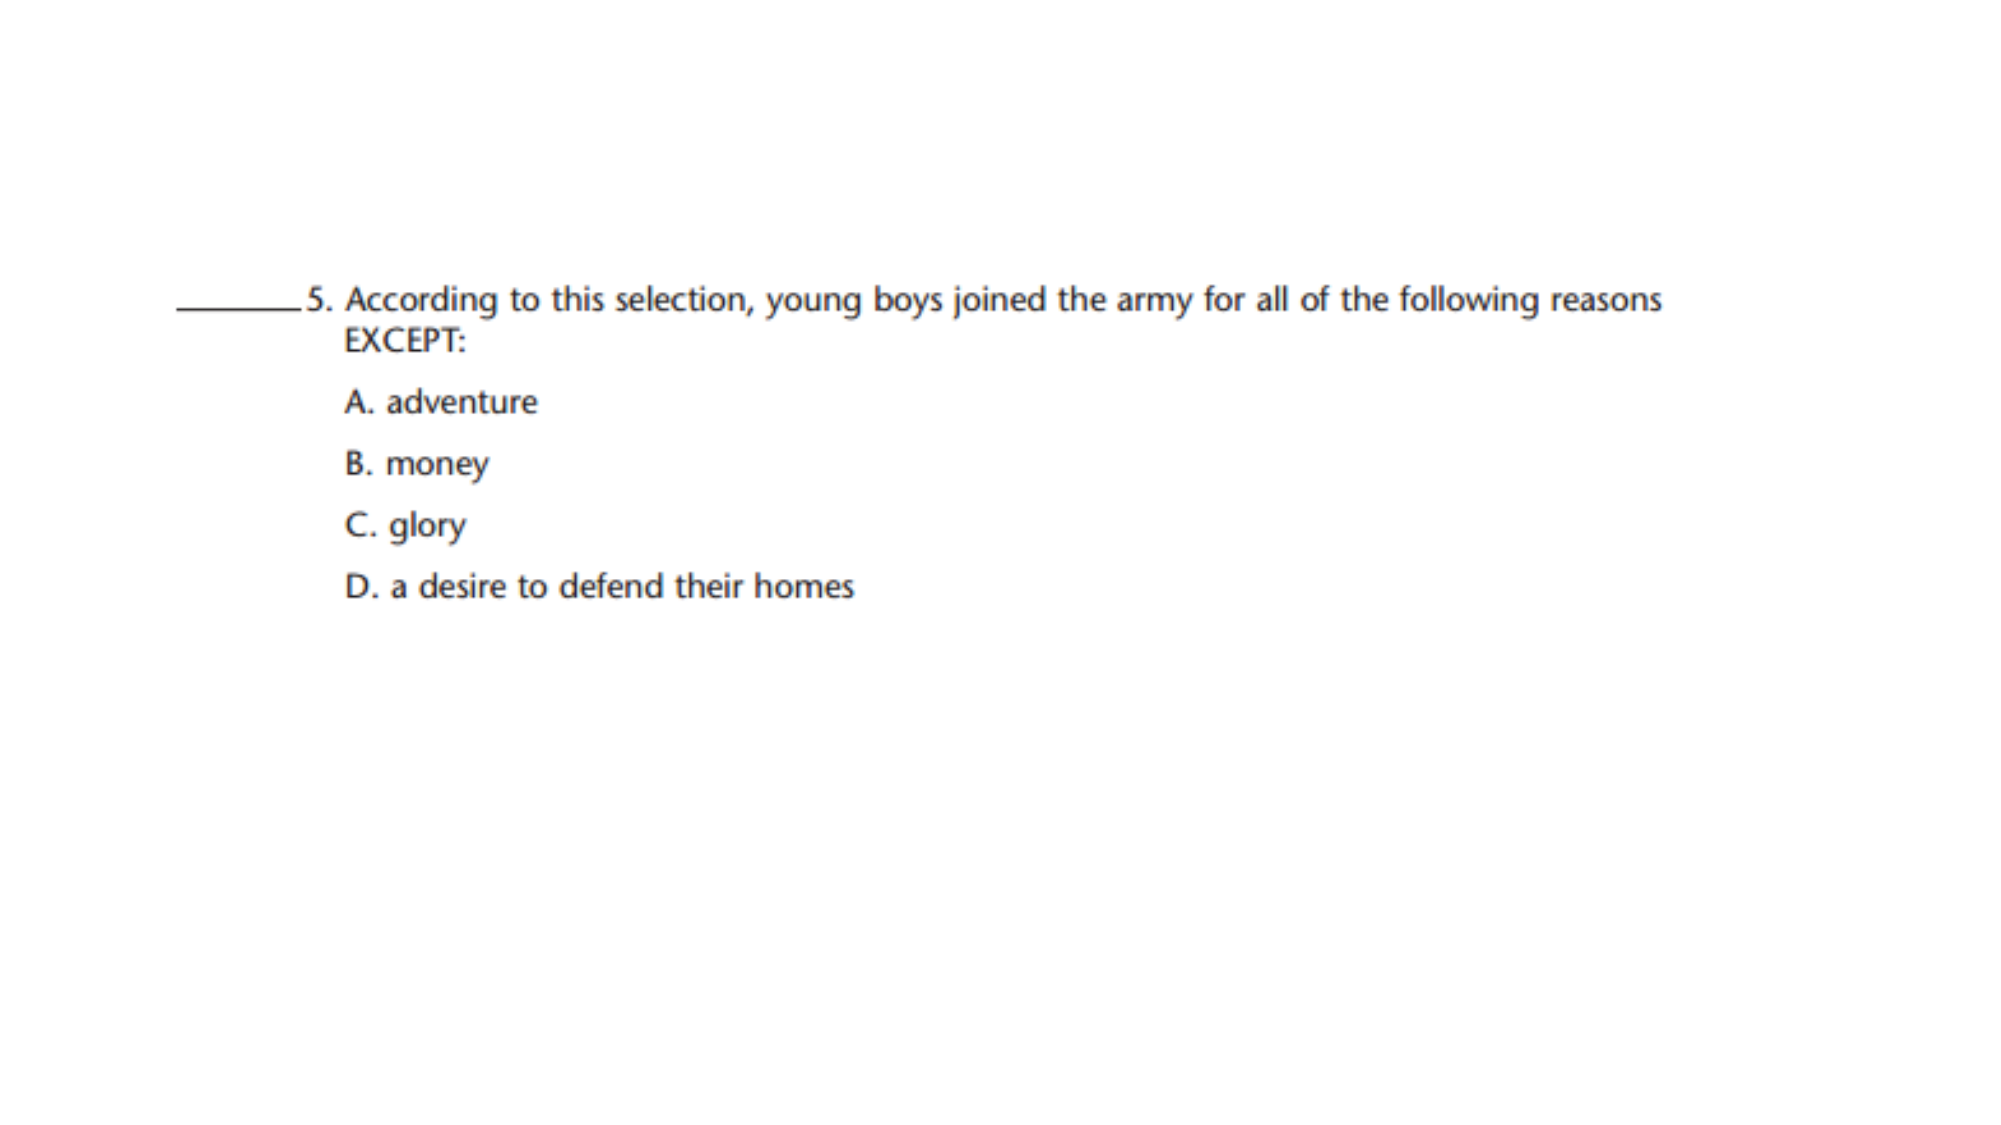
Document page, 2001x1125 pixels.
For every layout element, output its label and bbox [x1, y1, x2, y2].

picture [166, 268, 1705, 637]
